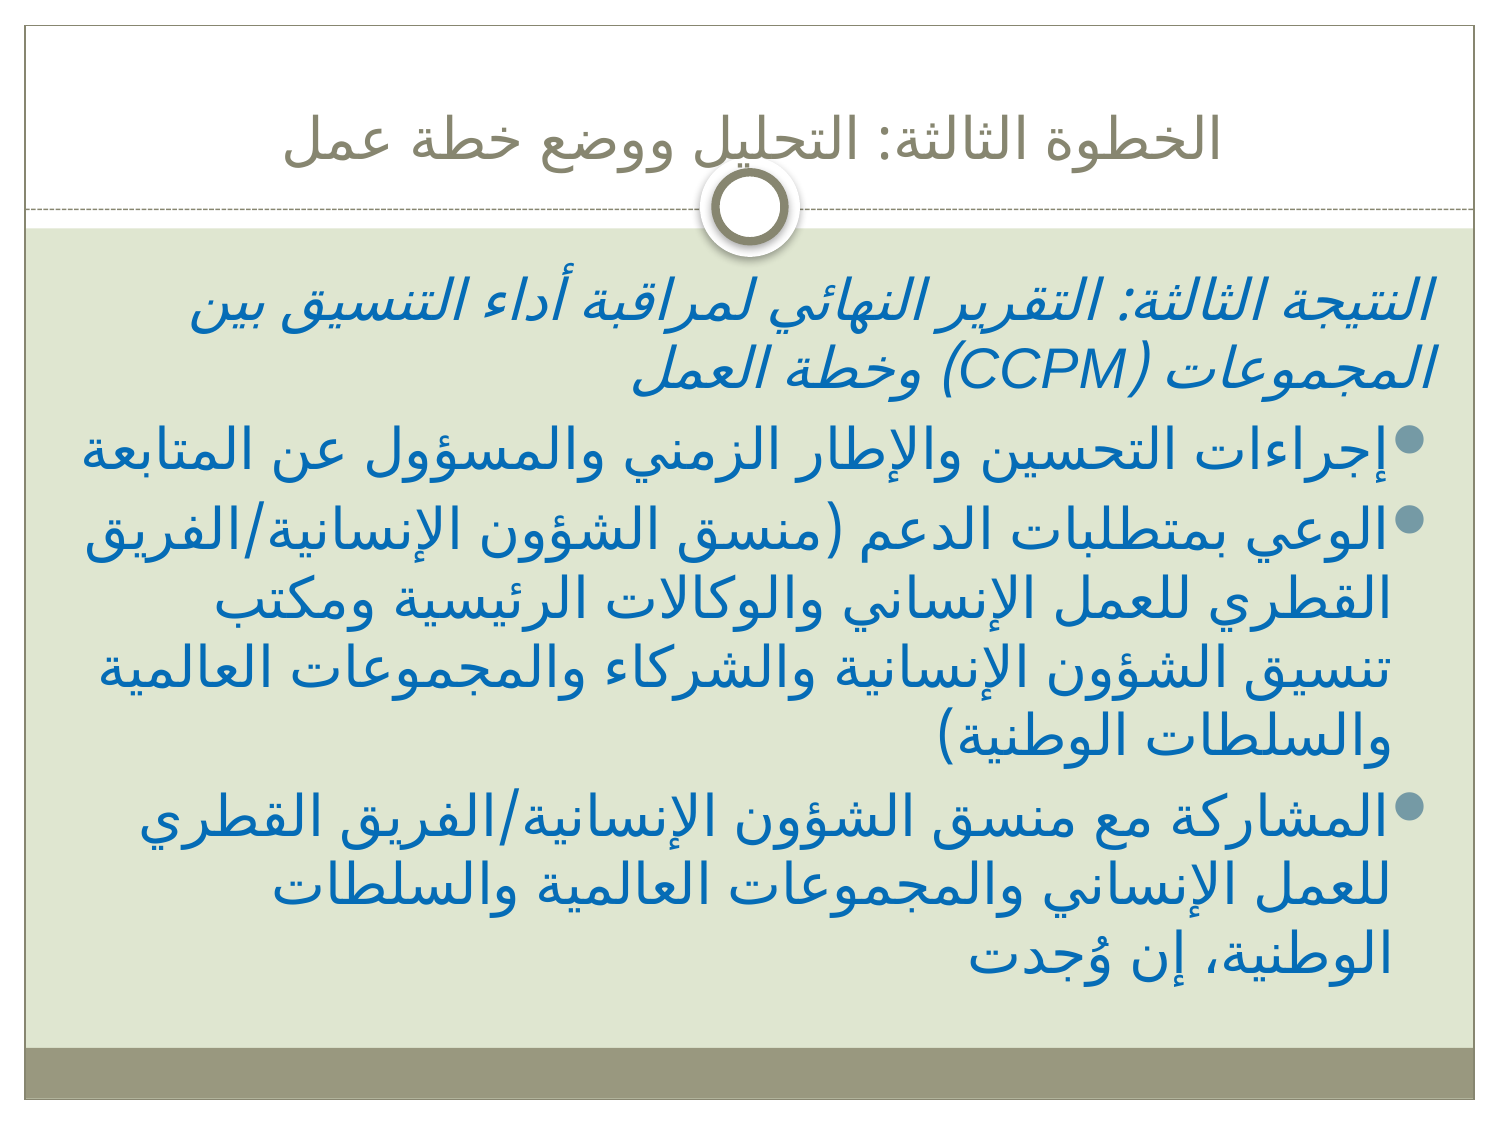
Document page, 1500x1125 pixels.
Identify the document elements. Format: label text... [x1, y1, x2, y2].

list النتيجة الثالثة: التقرير النهائي لمراقبة أداء التنسيق بين المجموعات (CCPM) وخطة العمل إجراءات التحسين والإطار الزمني والمسؤول عن المتابعة الوعي بمتطلبات الدعم (منسق الشؤون الإنسانية/الفريق القطري للعمل الإنساني والوكالات الرئيسية ومكتب تنسيق الشؤون الإنسانية والشركاء والمجموعات العالمية والسلطات الوطنية) المشاركة مع منسق الشؤون الإنسانية/الفريق القطري للعمل الإنساني والمجموعات العالمية والسلطات الوطنية، إن وُجدت [53, 255, 1449, 1006]
title الخطوة الثالثة: التحليل ووضع خطة عمل [53, 54, 1454, 179]
